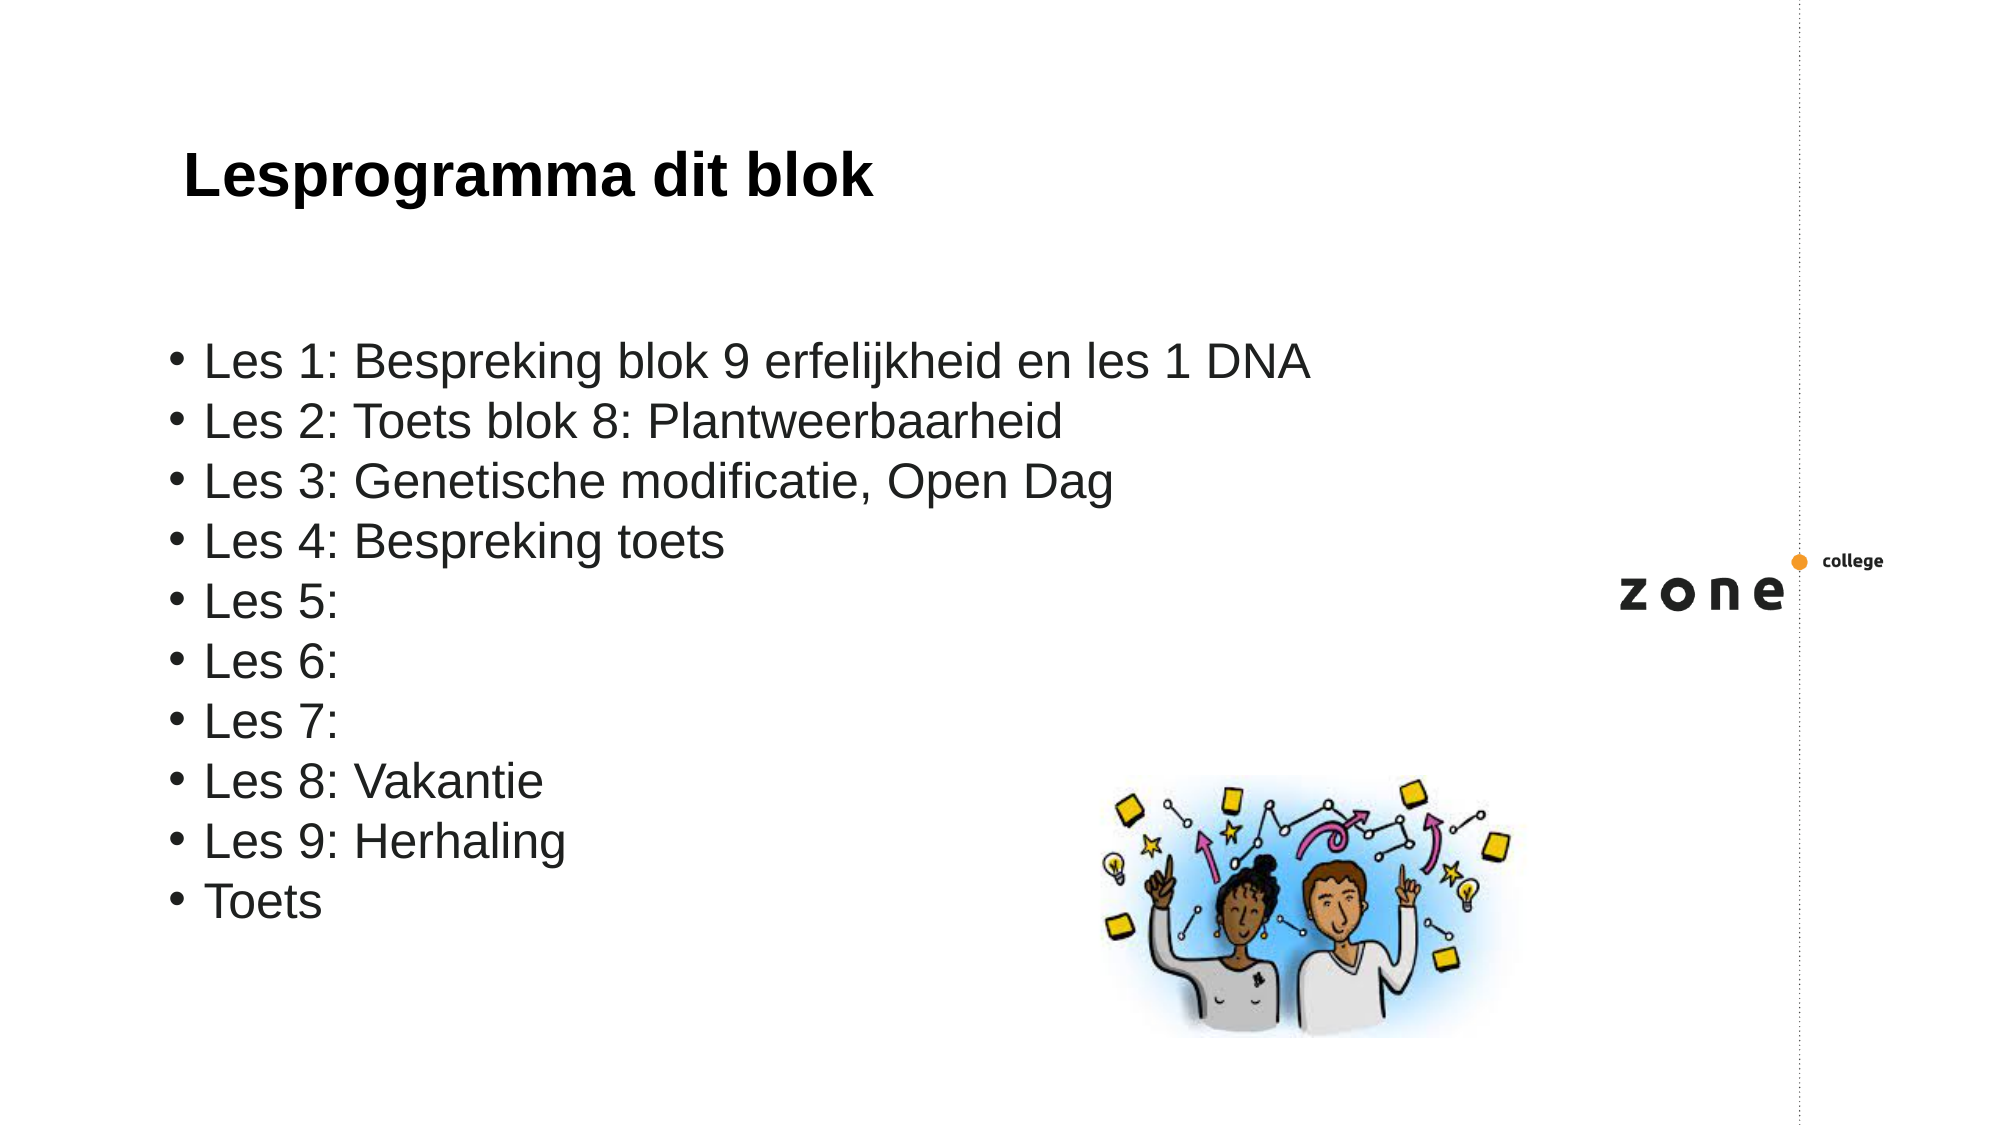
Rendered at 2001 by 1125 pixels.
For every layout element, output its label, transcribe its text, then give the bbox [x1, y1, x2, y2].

picture [1596, 0, 2001, 1125]
text_box Les 1: Bespreking blok 9 erfelijkheid en les 1 DNA Les 2: Toets blok 8: Plantweerbaarheid Les 3: Genetische modificatie, Open Dag Les 4: Bespreking toets Les 5: Les 6: Les 7: Les 8: Vakantie Les 9: Herhaling Toets [153, 321, 1760, 936]
picture [1076, 775, 1544, 1038]
text_box Lesprogramma dit blok [169, 126, 1112, 217]
